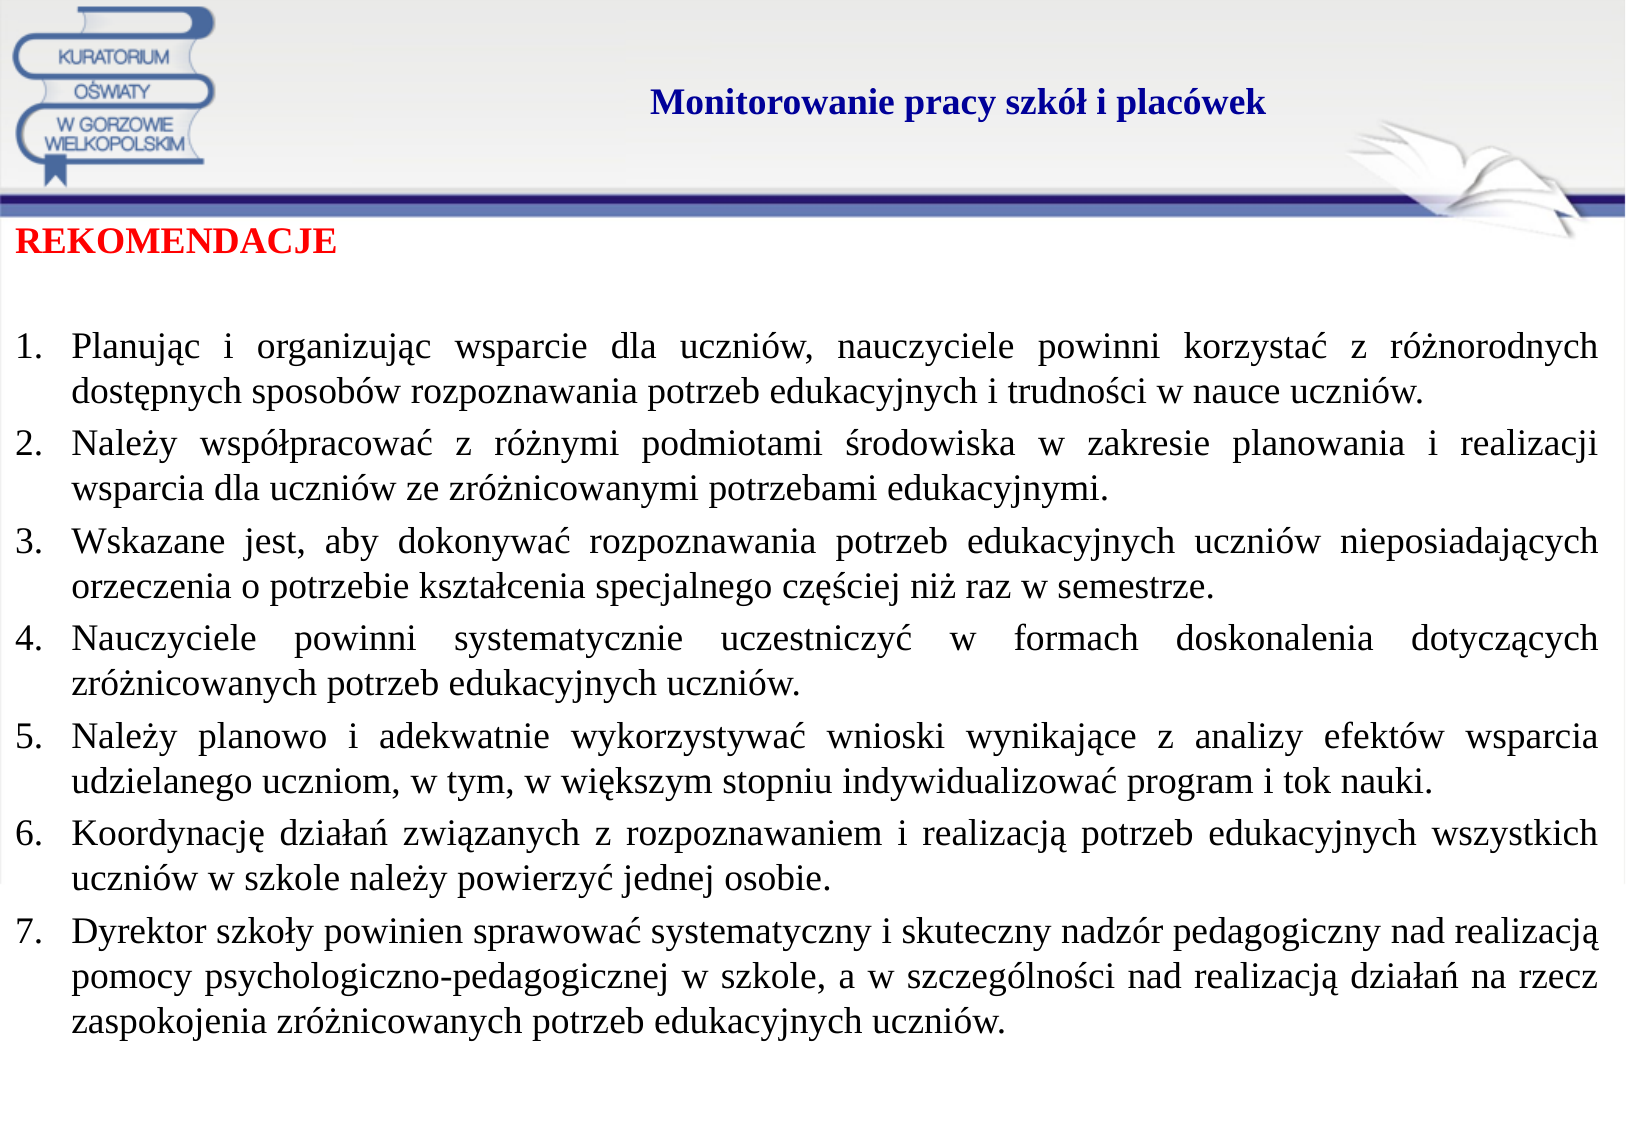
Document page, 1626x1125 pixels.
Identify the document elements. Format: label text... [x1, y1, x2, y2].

picture [0, 0, 1626, 1125]
title Monitorowanie pracy szkół i placówek [317, 23, 1600, 176]
list REKOMENDACJE Planując i organizując wsparcie dla uczniów, nauczyciele powinni korzystać z różnorodnych dostępnych sposobów rozpoznawania potrzeb edukacyjnych i trudności w nauce uczniów. Należy współpracować z różnymi podmiotami środowiska w zakresie planowania i realizacji wsparcia dla uczniów ze zróżnicowanymi potrzebami edukacyjnymi. Wskazane jest, aby dokonywać rozpoznawania potrzeb edukacyjnych uczniów nieposiadających orzeczenia o potrzebie kształcenia specjalnego częściej niż raz w semestrze. Nauczyciele powinni systematycznie uczestniczyć w formach doskonalenia dotyczących zróżnicowanych potrzeb edukacyjnych uczniów. Należy planowo i adekwatnie wykorzystywać wnioski wynikające z analizy efektów wsparcia udzielanego uczniom, w tym, w większym stopniu indywidualizować program i tok nauki. Koordynację działań związanych z rozpoznawaniem i realizacją potrzeb edukacyjnych wszystkich uczniów w szkole należy powierzyć jednej osobie. Dyrektor szkoły powinien sprawować systematyczny i skuteczny nadzór pedagogiczny nad realizacją pomocy psychologiczno-pedagogicznej w szkole, a w szczególności nad realizacją działań na rzecz zaspokojenia zróżnicowanych potrzeb edukacyjnych uczniów. [0, 208, 1616, 1125]
